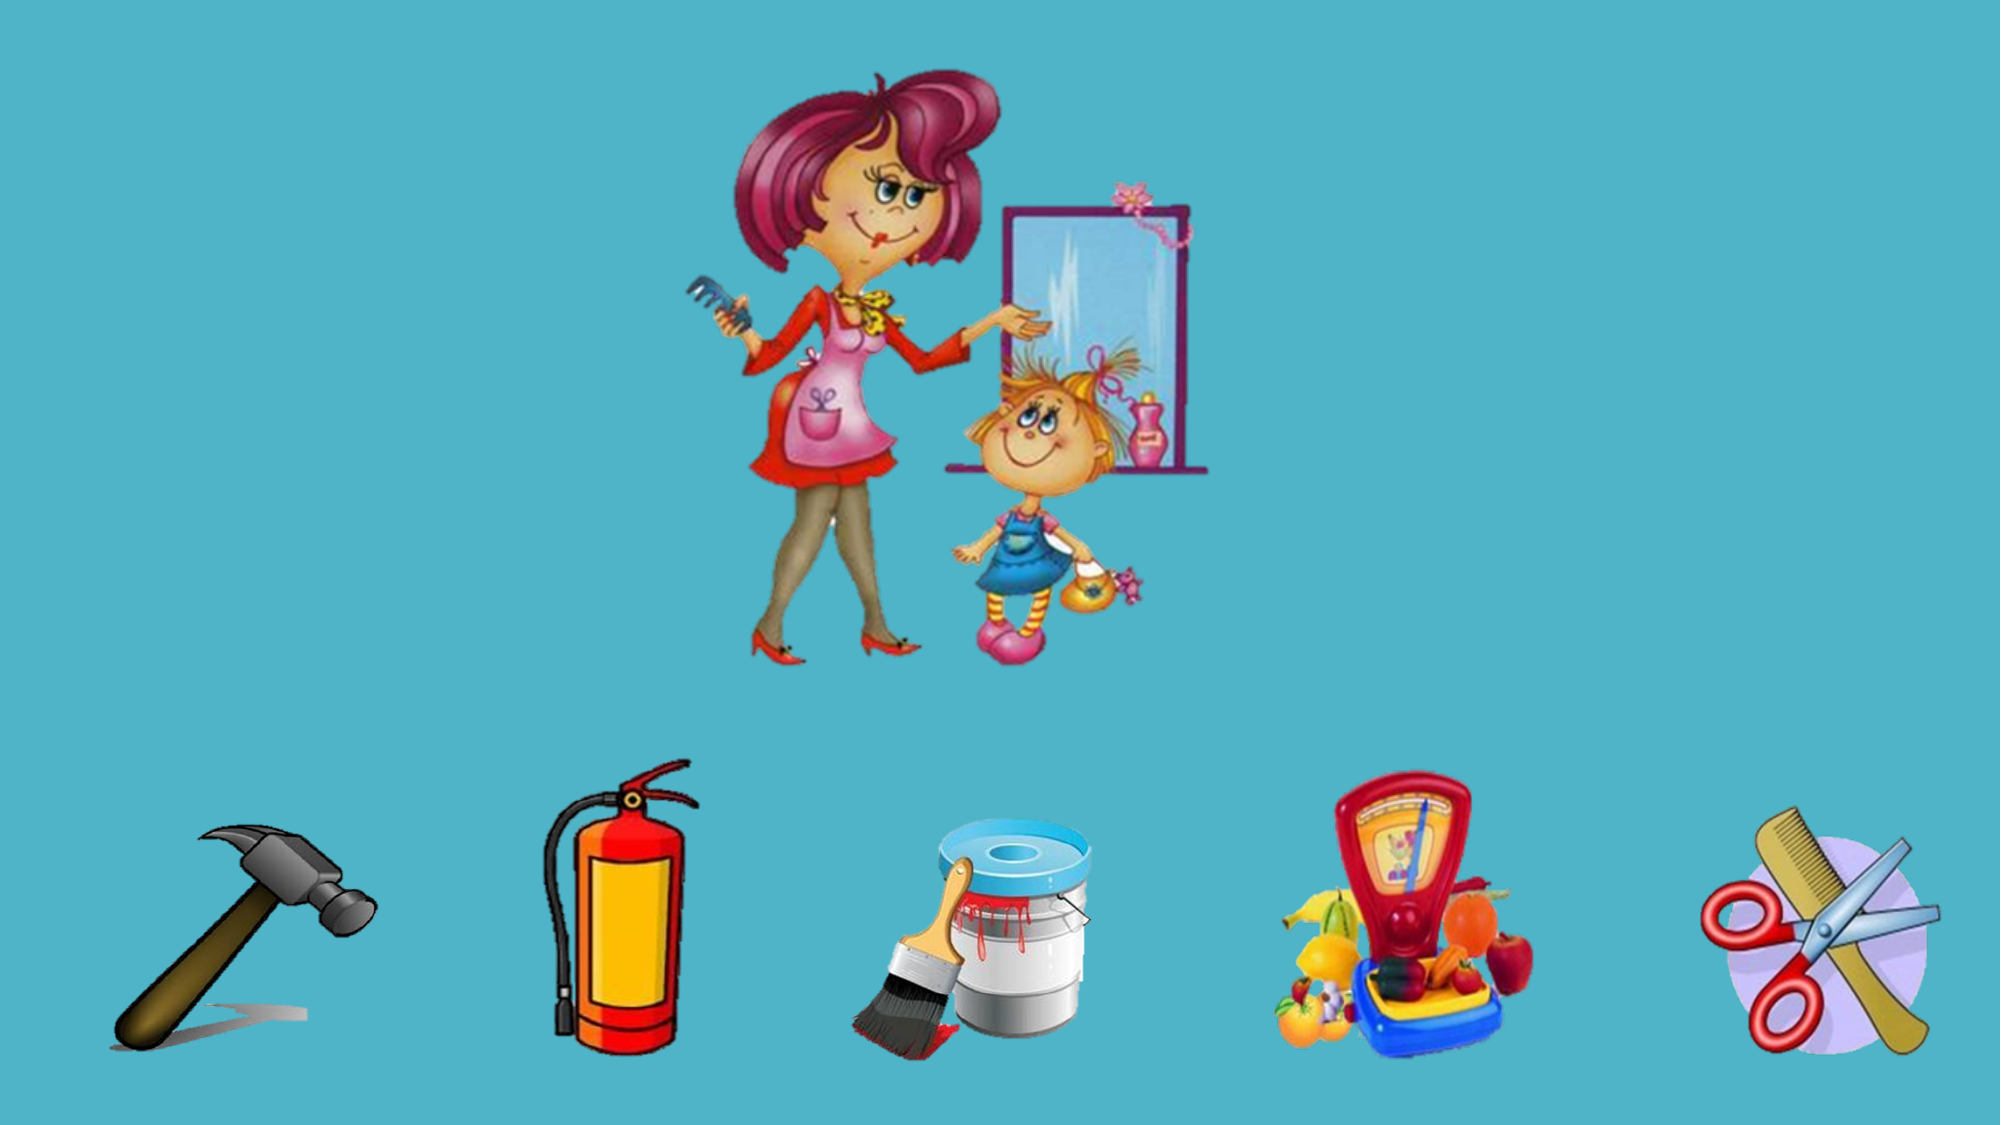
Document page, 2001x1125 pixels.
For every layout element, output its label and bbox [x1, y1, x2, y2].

picture [91, 803, 382, 1056]
picture [677, 52, 1268, 694]
picture [845, 794, 1102, 1070]
picture [533, 752, 714, 1064]
picture [1254, 756, 1541, 1068]
picture [1692, 794, 1957, 1068]
